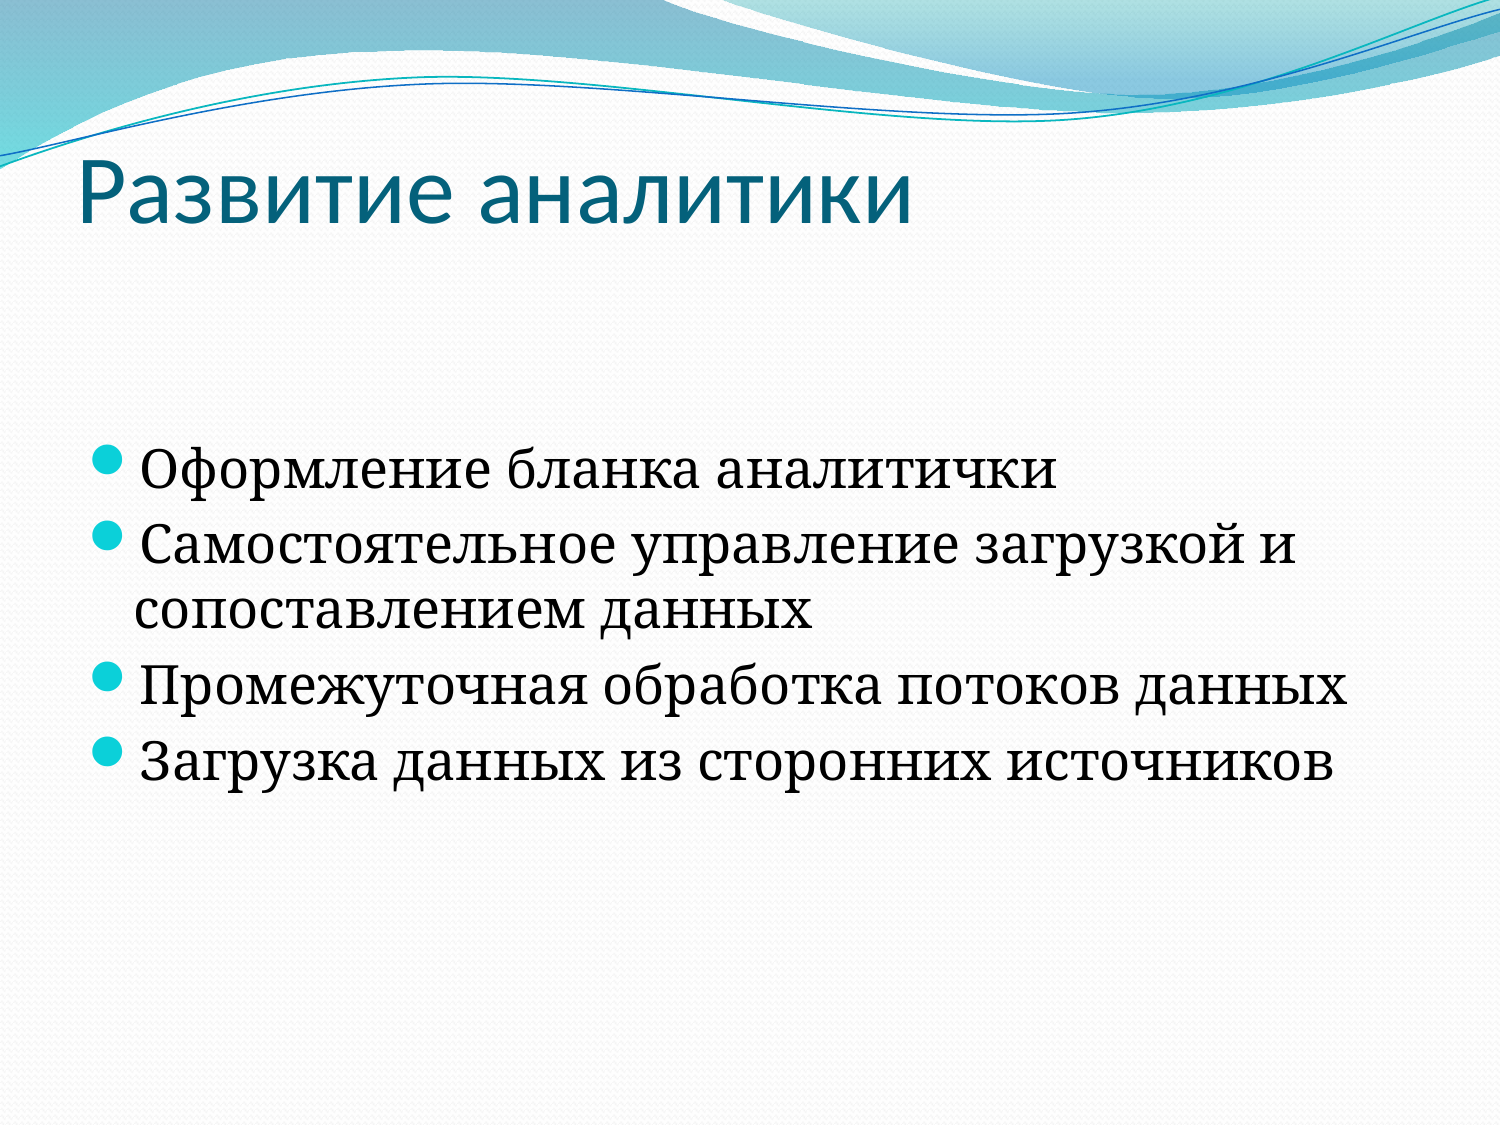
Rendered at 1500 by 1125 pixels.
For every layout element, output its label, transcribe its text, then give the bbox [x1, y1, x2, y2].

list Оформление бланка аналитички Самостоятельное управление загрузкой и сопоставлением данных Промежуточная обработка потоков данных Загрузка данных из сторонних источников [73, 426, 1424, 938]
title Развитие аналитики [76, 118, 1427, 244]
